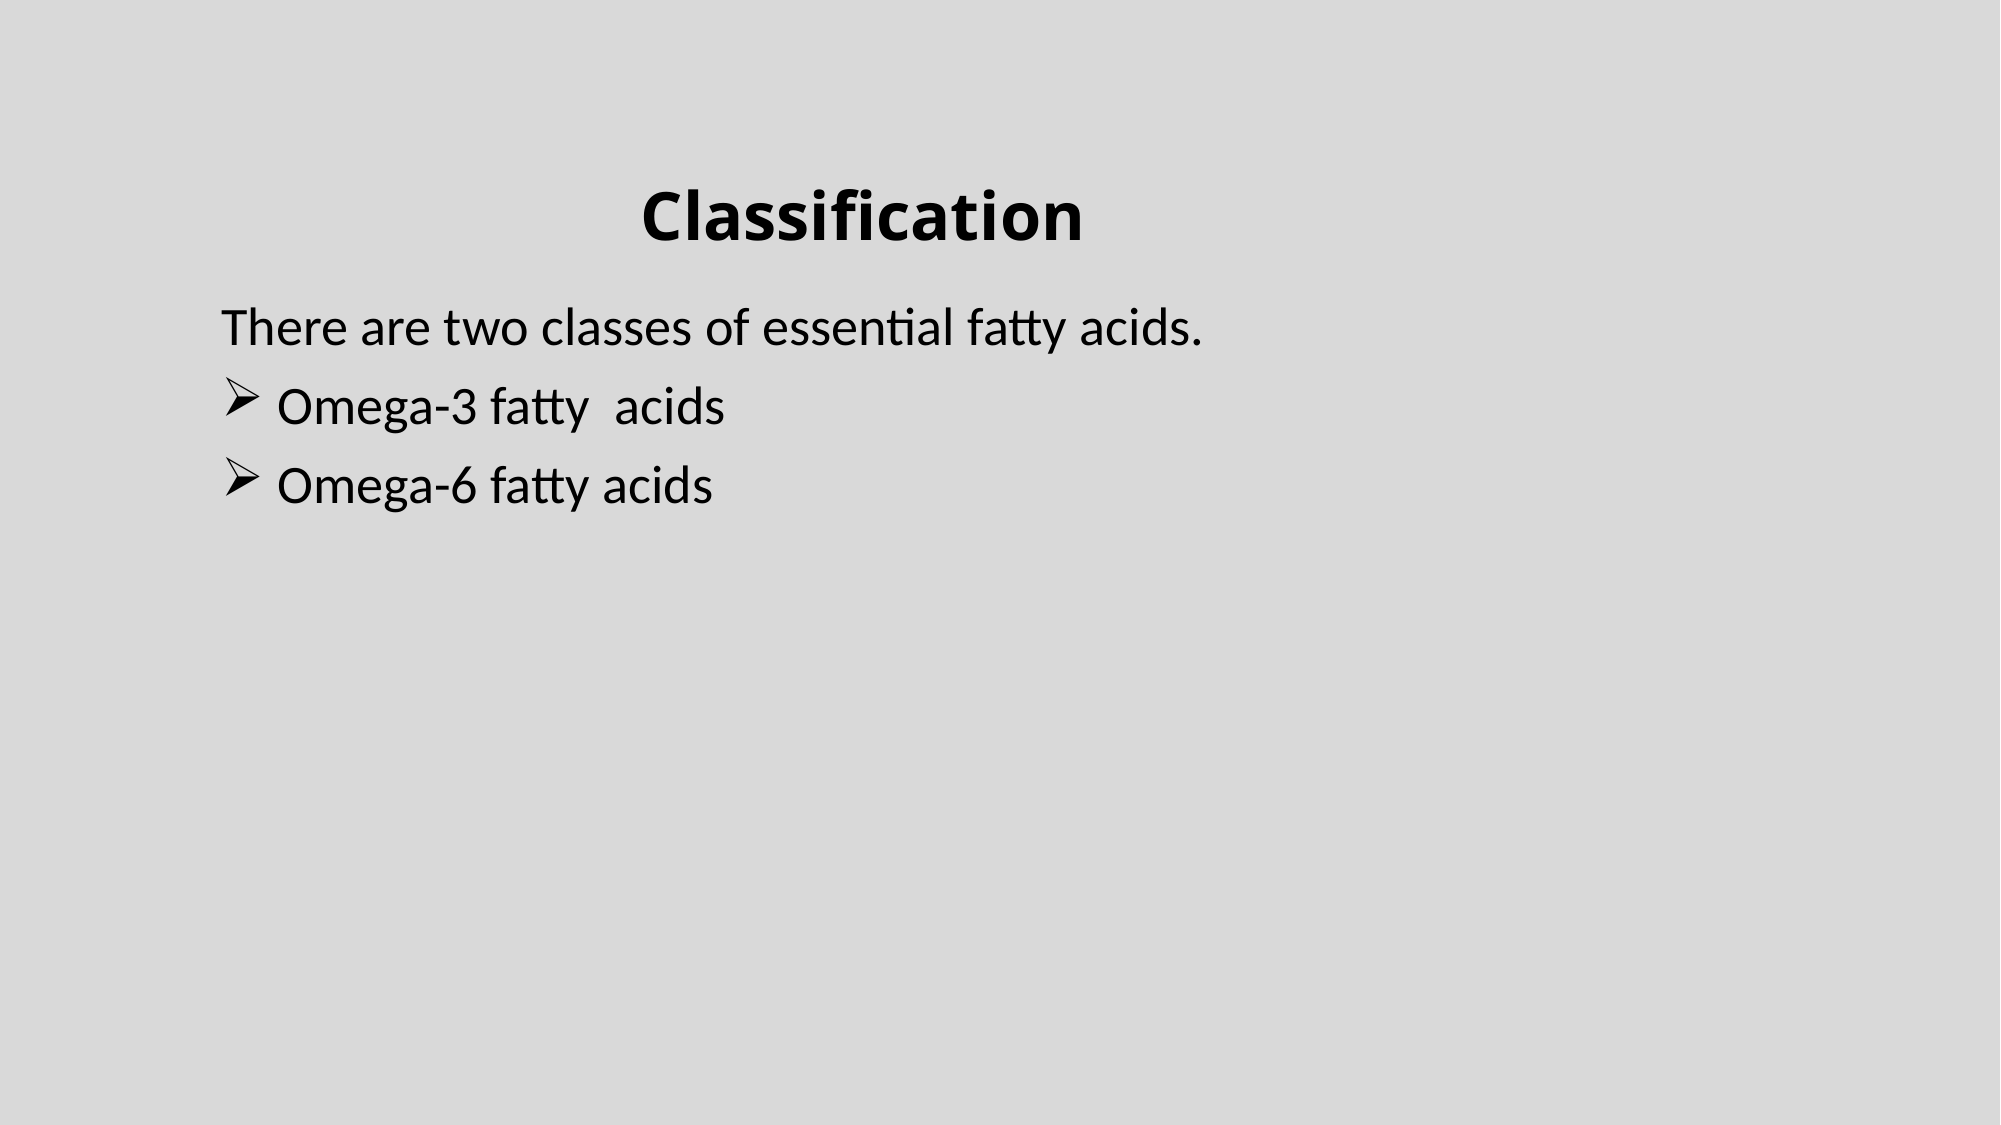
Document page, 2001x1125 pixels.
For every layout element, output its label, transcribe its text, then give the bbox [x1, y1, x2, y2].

title Classification [158, 125, 1568, 263]
subtitle There are two classes of essential fatty acids. Omega-3 fatty acids Omega-6 fatty acids [206, 290, 1707, 563]
